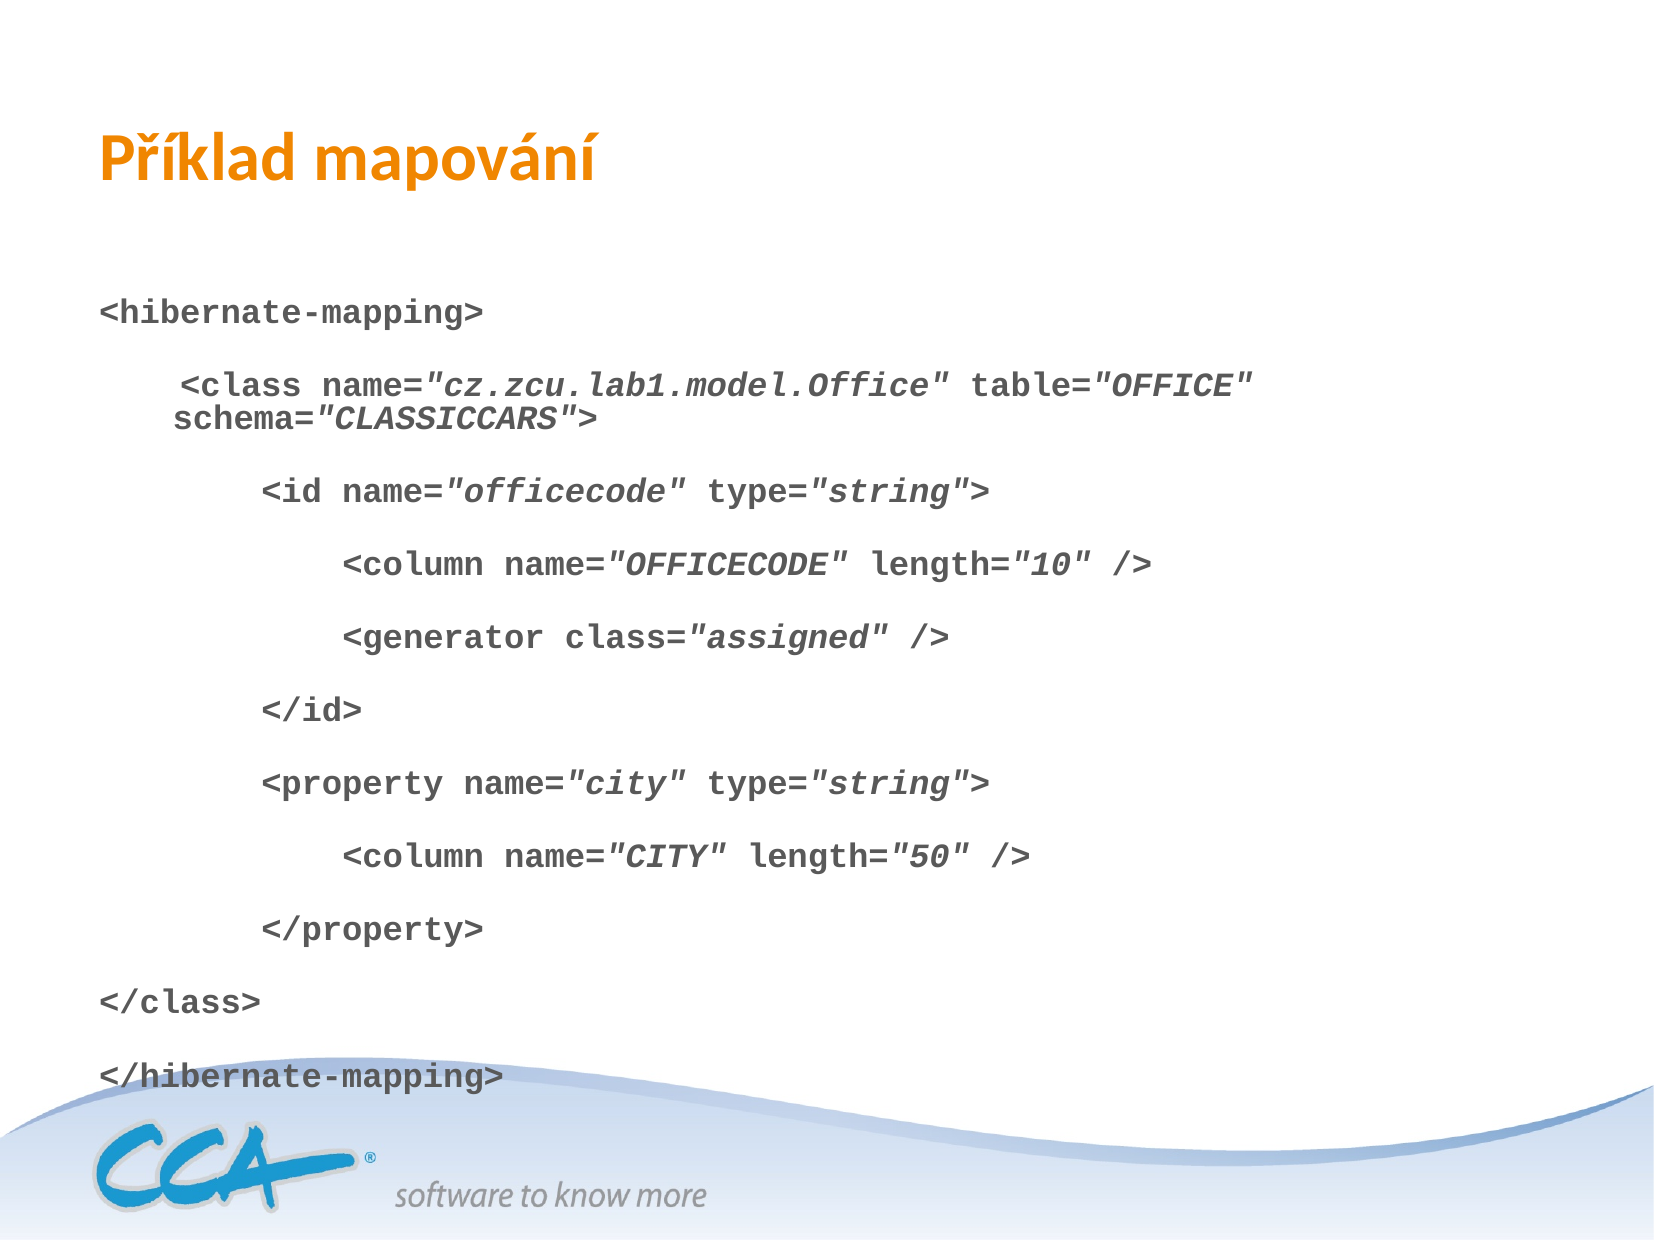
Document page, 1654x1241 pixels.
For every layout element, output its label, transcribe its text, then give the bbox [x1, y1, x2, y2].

title Příklad mapování [82, 49, 1571, 257]
picture [0, 0, 1654, 1240]
list <hibernate-mapping> <class name="cz.zcu.lab1.model.Office" table="OFFICE" schema="CLASSICCARS"> <id name="officecode" type="string"> <column name="OFFICECODE" length="10" /> <generator class="assigned" /> </id> <property name="city" type="string"> <column name="CITY" length="50" /> </property> </class> </hibernate-mapping> [82, 289, 1571, 1108]
